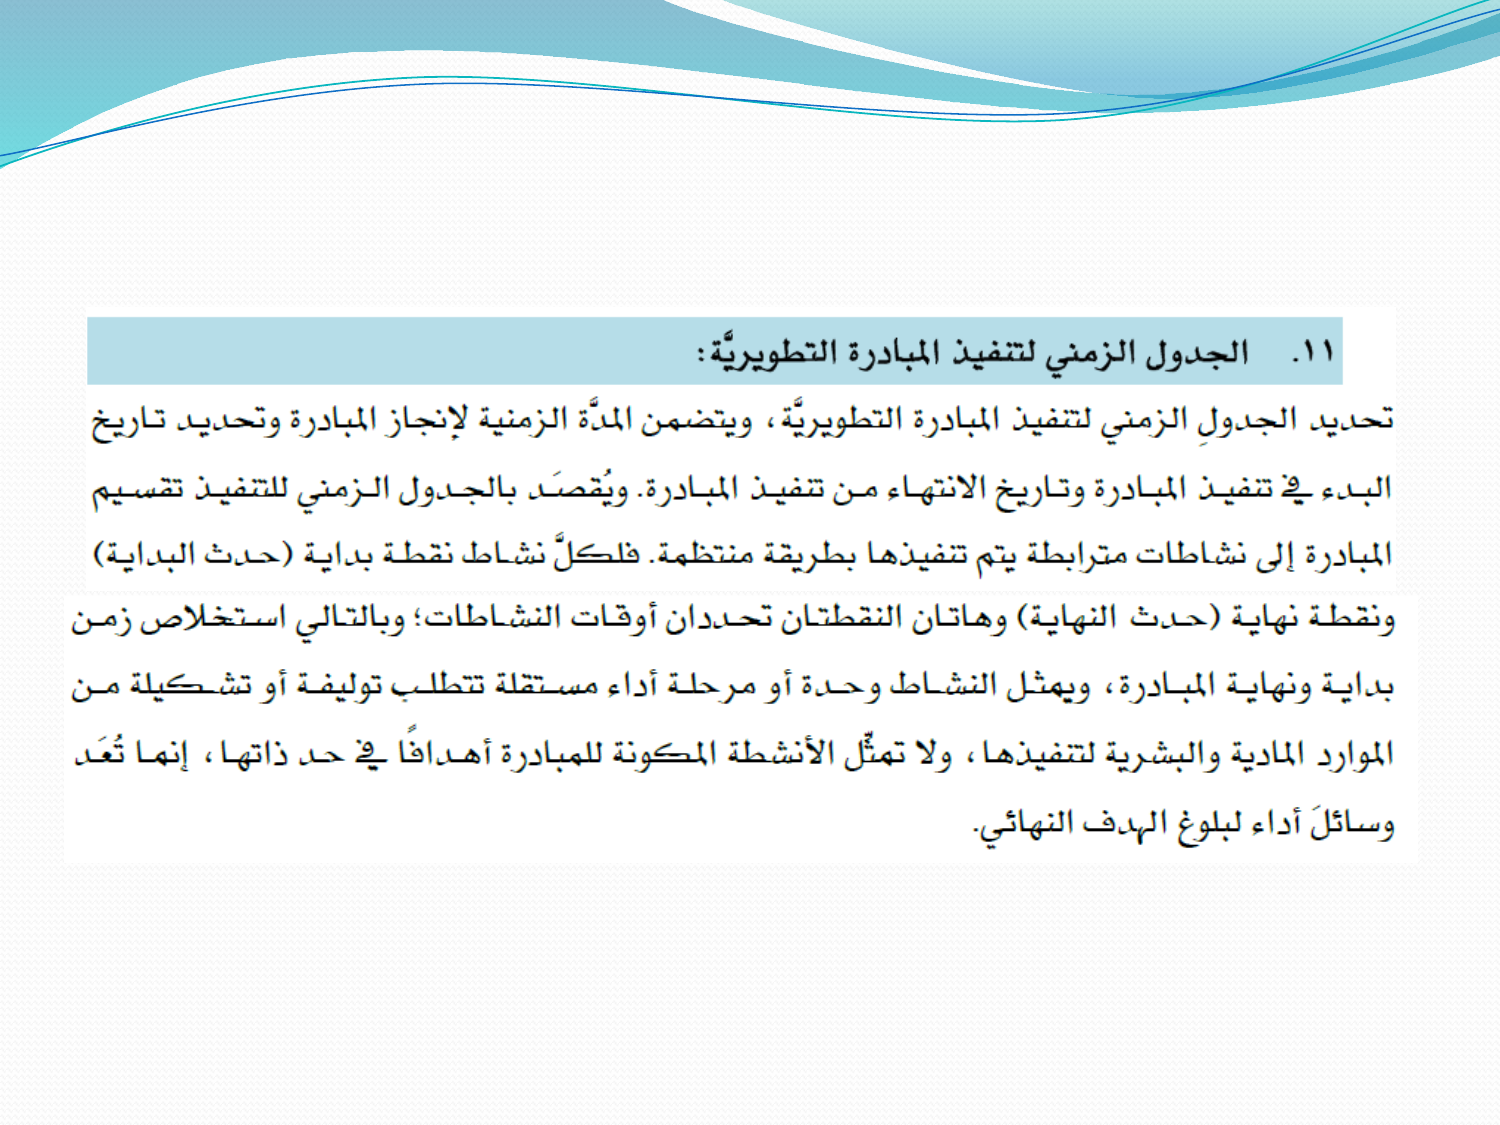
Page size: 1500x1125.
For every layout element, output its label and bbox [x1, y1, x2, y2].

text_box [63, 306, 1419, 863]
